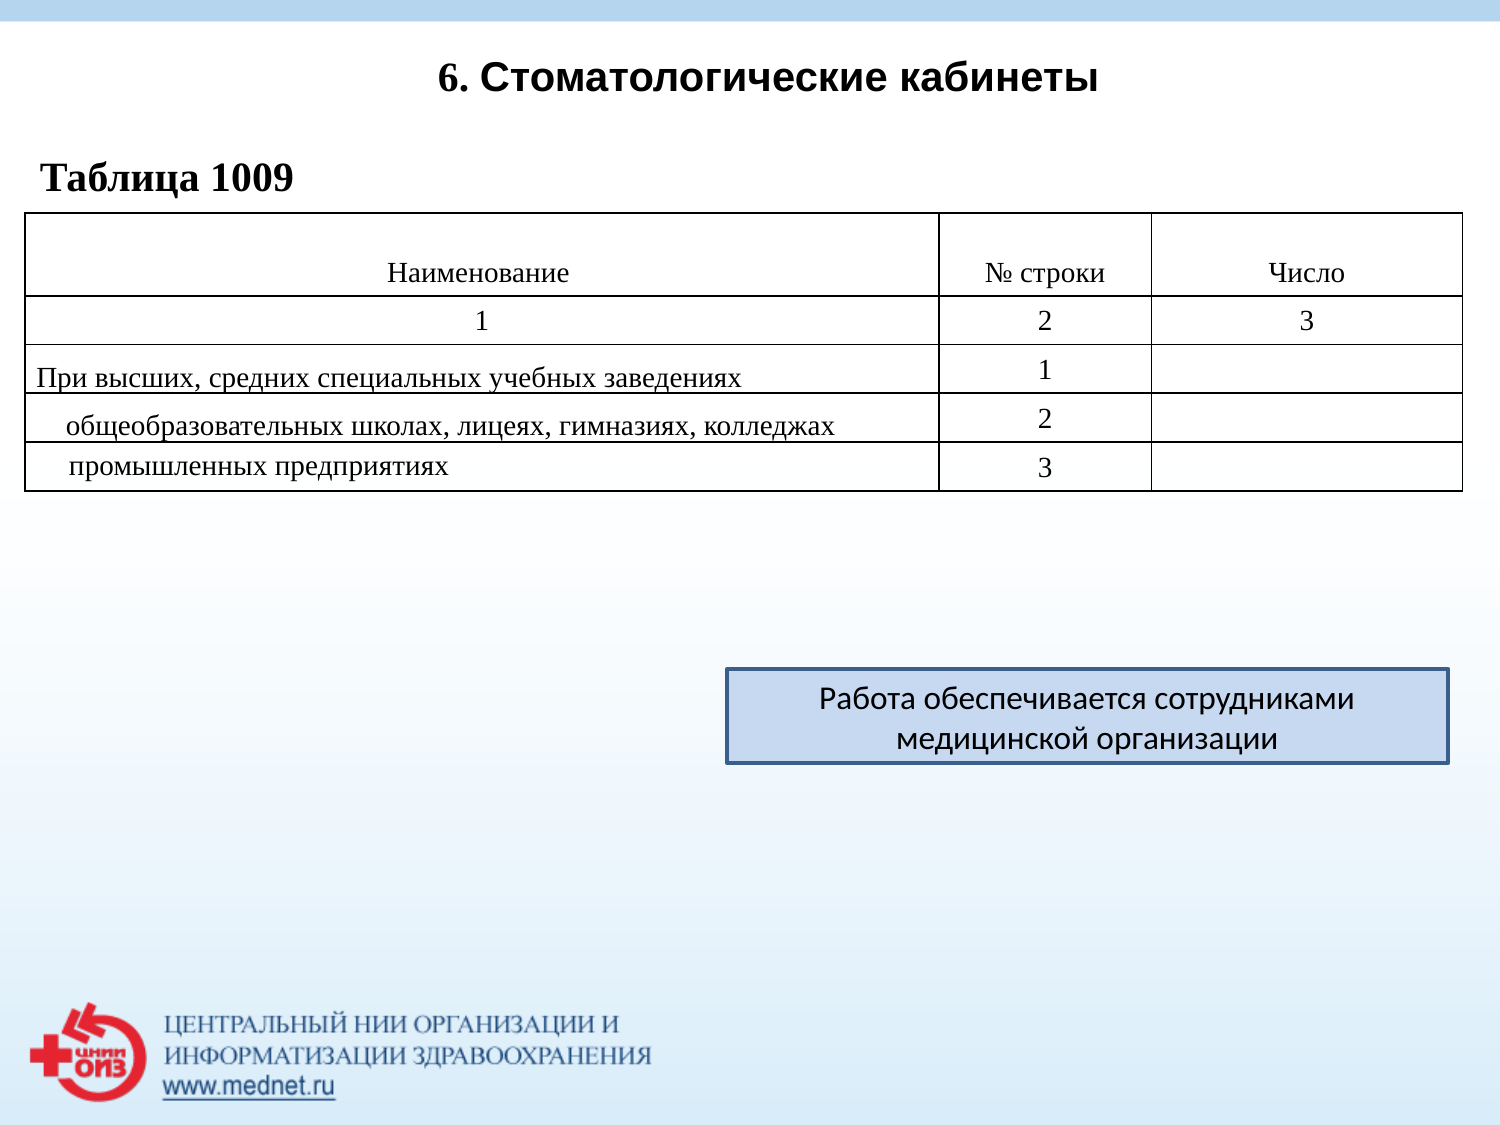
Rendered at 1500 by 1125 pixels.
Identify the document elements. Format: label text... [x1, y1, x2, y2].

table_cell 3 [940, 443, 1151, 490]
table_cell [1152, 394, 1462, 441]
table_cell промышленных предприятиях [26, 443, 938, 490]
text_box Работа обеспечивается сотрудниками медицинской организации [725, 667, 1450, 765]
table_cell 1 [26, 297, 938, 344]
table_cell 3 [1152, 297, 1462, 344]
picture [0, 0, 1500, 1125]
table_cell [1152, 443, 1462, 490]
table_cell 2 [940, 394, 1151, 441]
text_box Таблица 1009 [24, 149, 363, 200]
table_header № строки [940, 214, 1151, 295]
table_cell 2 [940, 297, 1151, 344]
table_cell При высших, средних специальных учебных заведениях [26, 345, 938, 392]
table_header Наименование [26, 214, 938, 295]
text_box 6. Стоматологические кабинеты [37, 12, 1500, 138]
table_cell [1152, 345, 1462, 392]
table_cell общеобразовательных школах, лицеях, гимназиях, колледжах [26, 394, 938, 441]
table_header Число [1152, 214, 1462, 295]
table_cell 1 [940, 345, 1151, 392]
